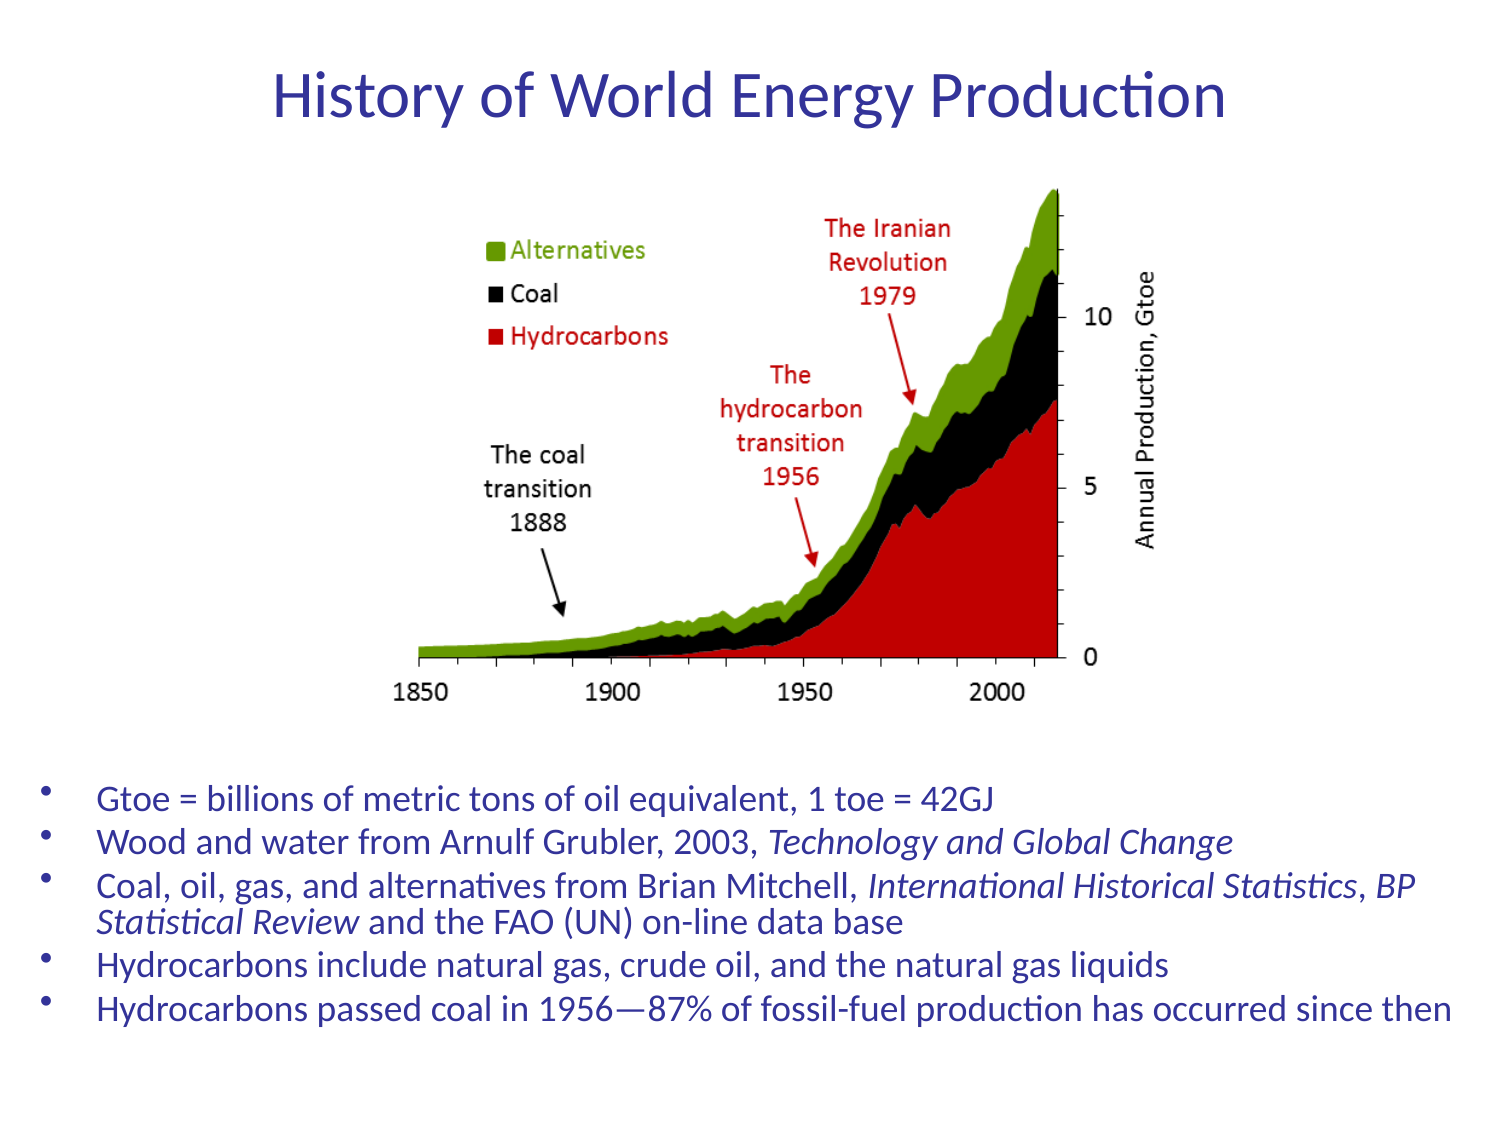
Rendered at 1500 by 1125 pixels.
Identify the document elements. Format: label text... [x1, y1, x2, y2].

list Gtoe = billions of metric tons of oil equivalent, 1 toe = 42GJ Wood and water from Arnulf Grubler, 2003, Technology and Global Change Coal, oil, gas, and alternatives from Brian Mitchell, International Historical Statistics, BP Statistical Review and the FAO (UN) on-line data base Hydrocarbons include natural gas, crude oil, and the natural gas liquids Hydrocarbons passed coal in 1956—87% of fossil-fuel production has occurred since then [24, 774, 1475, 1050]
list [374, 168, 1167, 713]
title History of World Energy Production [75, 45, 1425, 138]
